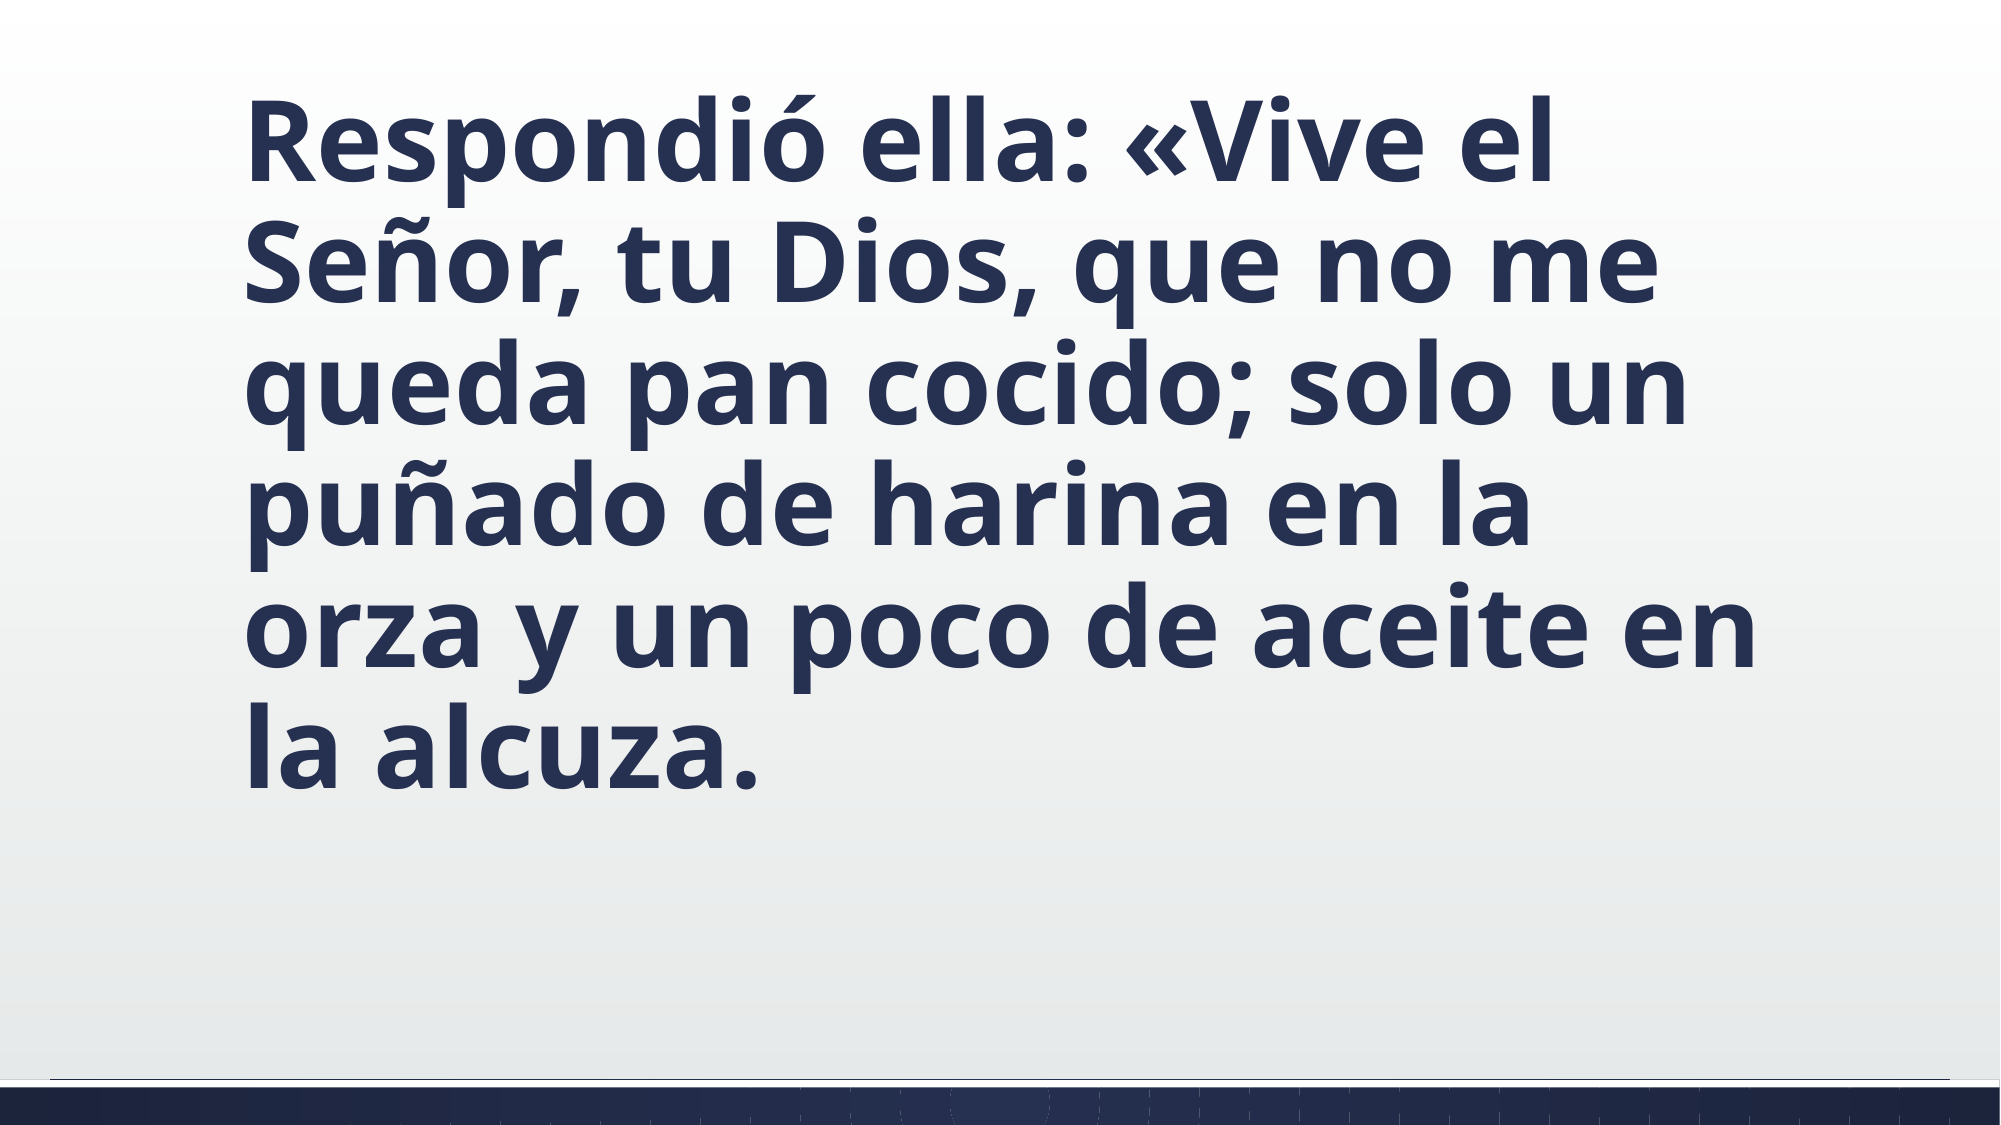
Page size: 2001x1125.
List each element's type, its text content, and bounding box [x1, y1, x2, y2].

list Respondió ella: «Vive el Señor, tu Dios, que no me queda pan cocido; solo un puñado de harina en la orza y un poco de aceite en la alcuza. [219, 76, 1816, 990]
